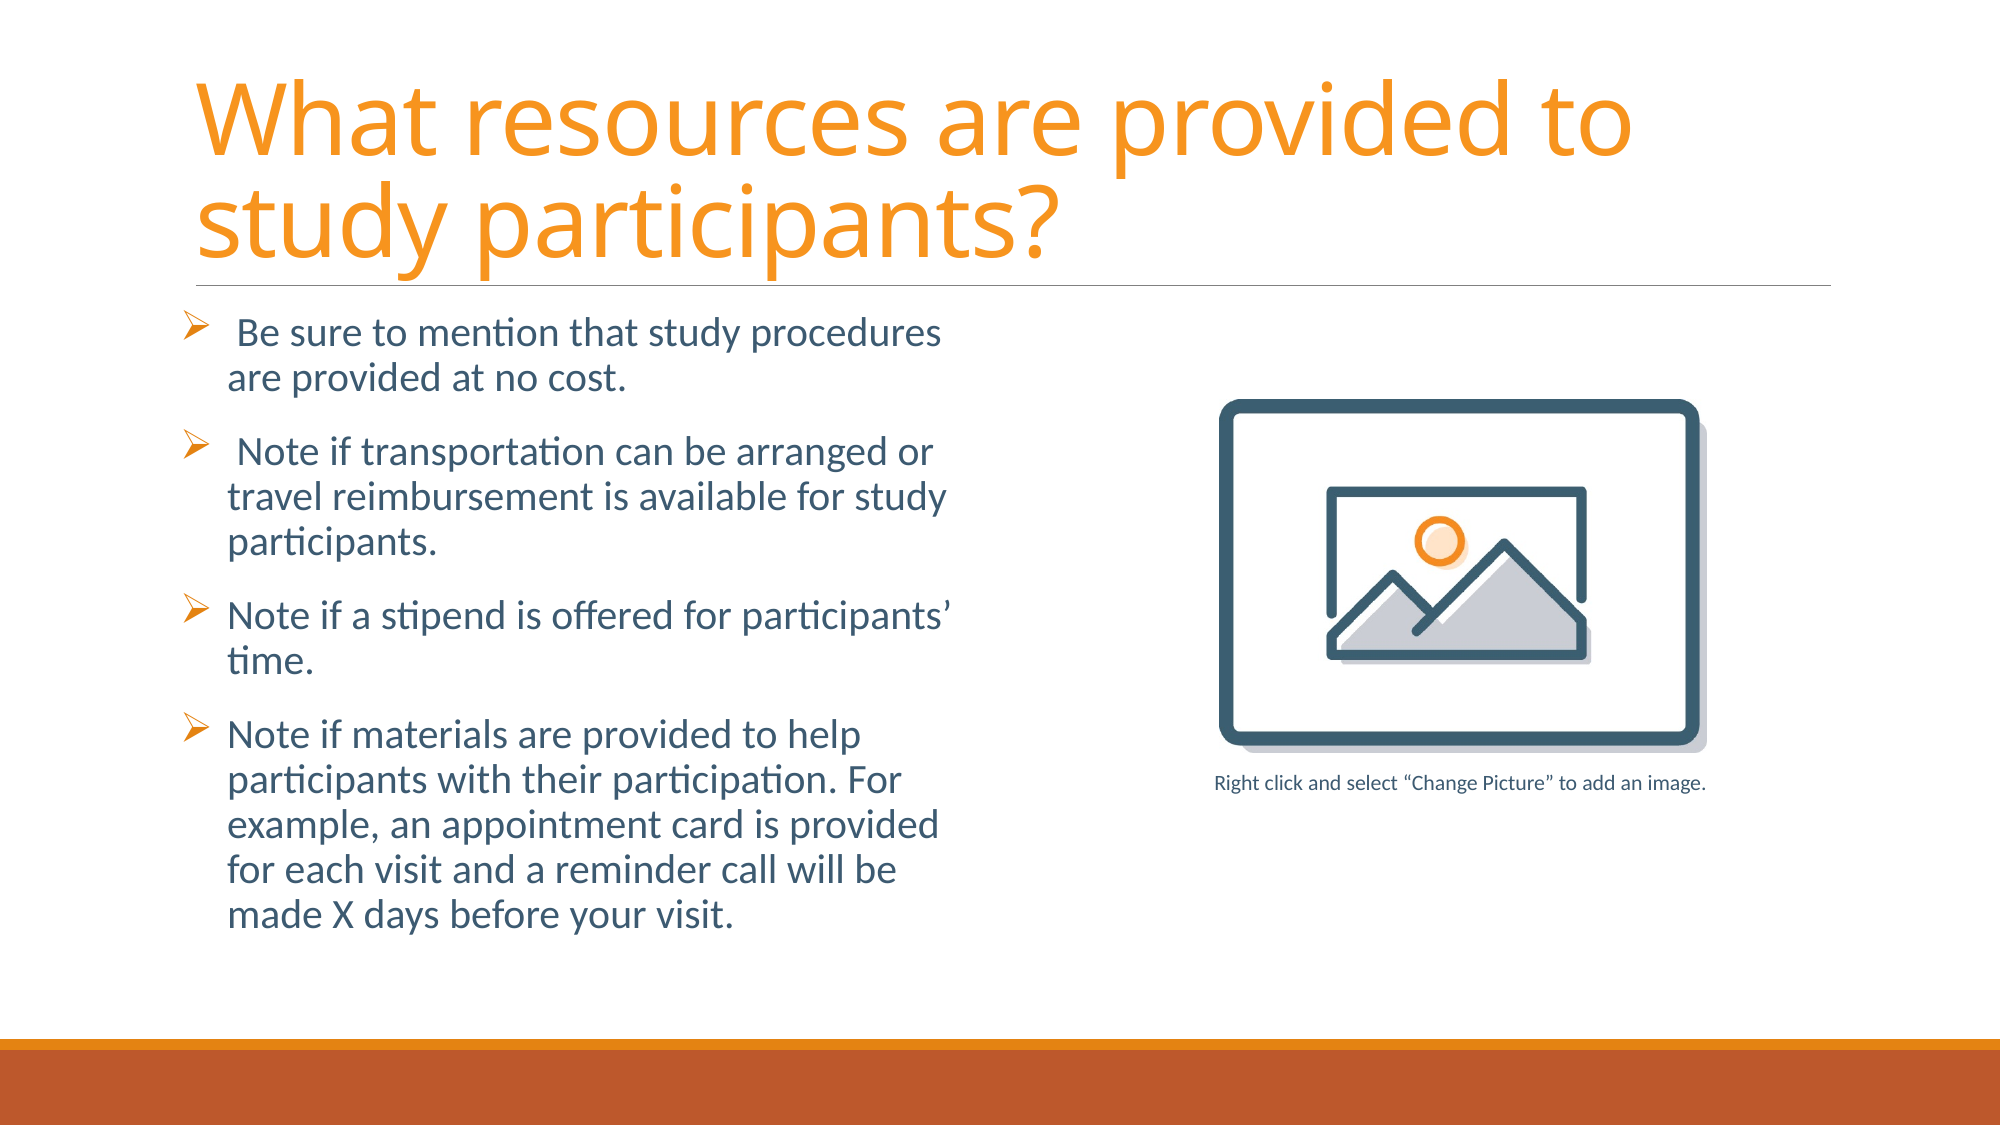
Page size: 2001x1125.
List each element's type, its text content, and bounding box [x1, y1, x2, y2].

picture [1219, 398, 1707, 754]
text_box Right click and select “Change Picture” to add an image. [1199, 761, 1757, 803]
title What resources are provided to study participants? [180, 47, 1830, 285]
list Be sure to mention that study procedures are provided at no cost. Note if transportation can be arranged or travel reimbursement is available for study participants. Note if a stipend is offered for participants’ time. Note if materials are provided to help participants with their participation. For example, an appointment card is provided for each visit and a reminder call will be made X days before your visit. [180, 302, 990, 963]
